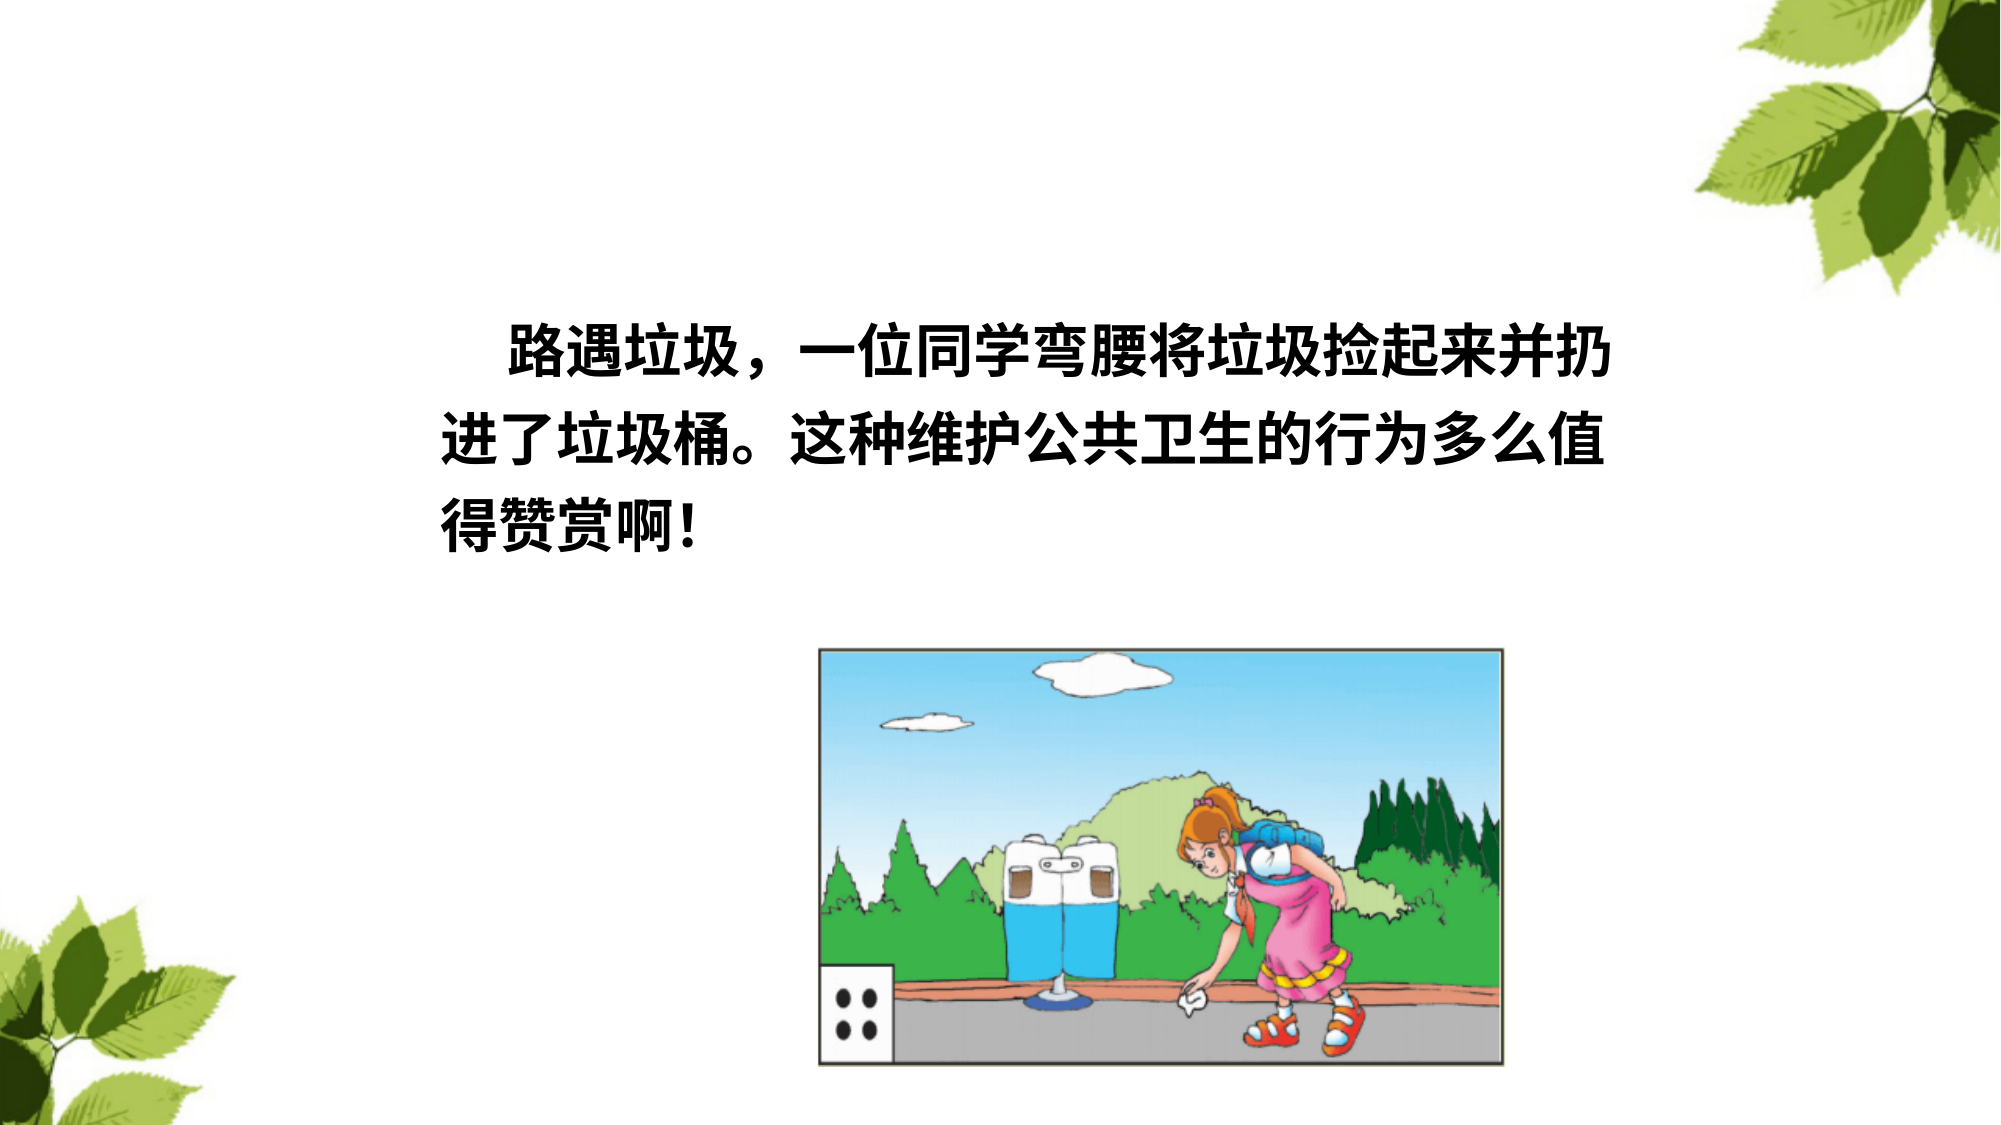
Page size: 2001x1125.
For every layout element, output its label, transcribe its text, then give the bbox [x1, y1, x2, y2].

picture [1687, 0, 2001, 303]
picture [817, 647, 1506, 1067]
text_box 路遇垃圾，一位同学弯腰将垃圾捡起来并扔进了垃圾桶。这种维护公共卫生的行为多么值得赞赏啊！ [425, 289, 1643, 671]
picture [0, 890, 242, 1125]
